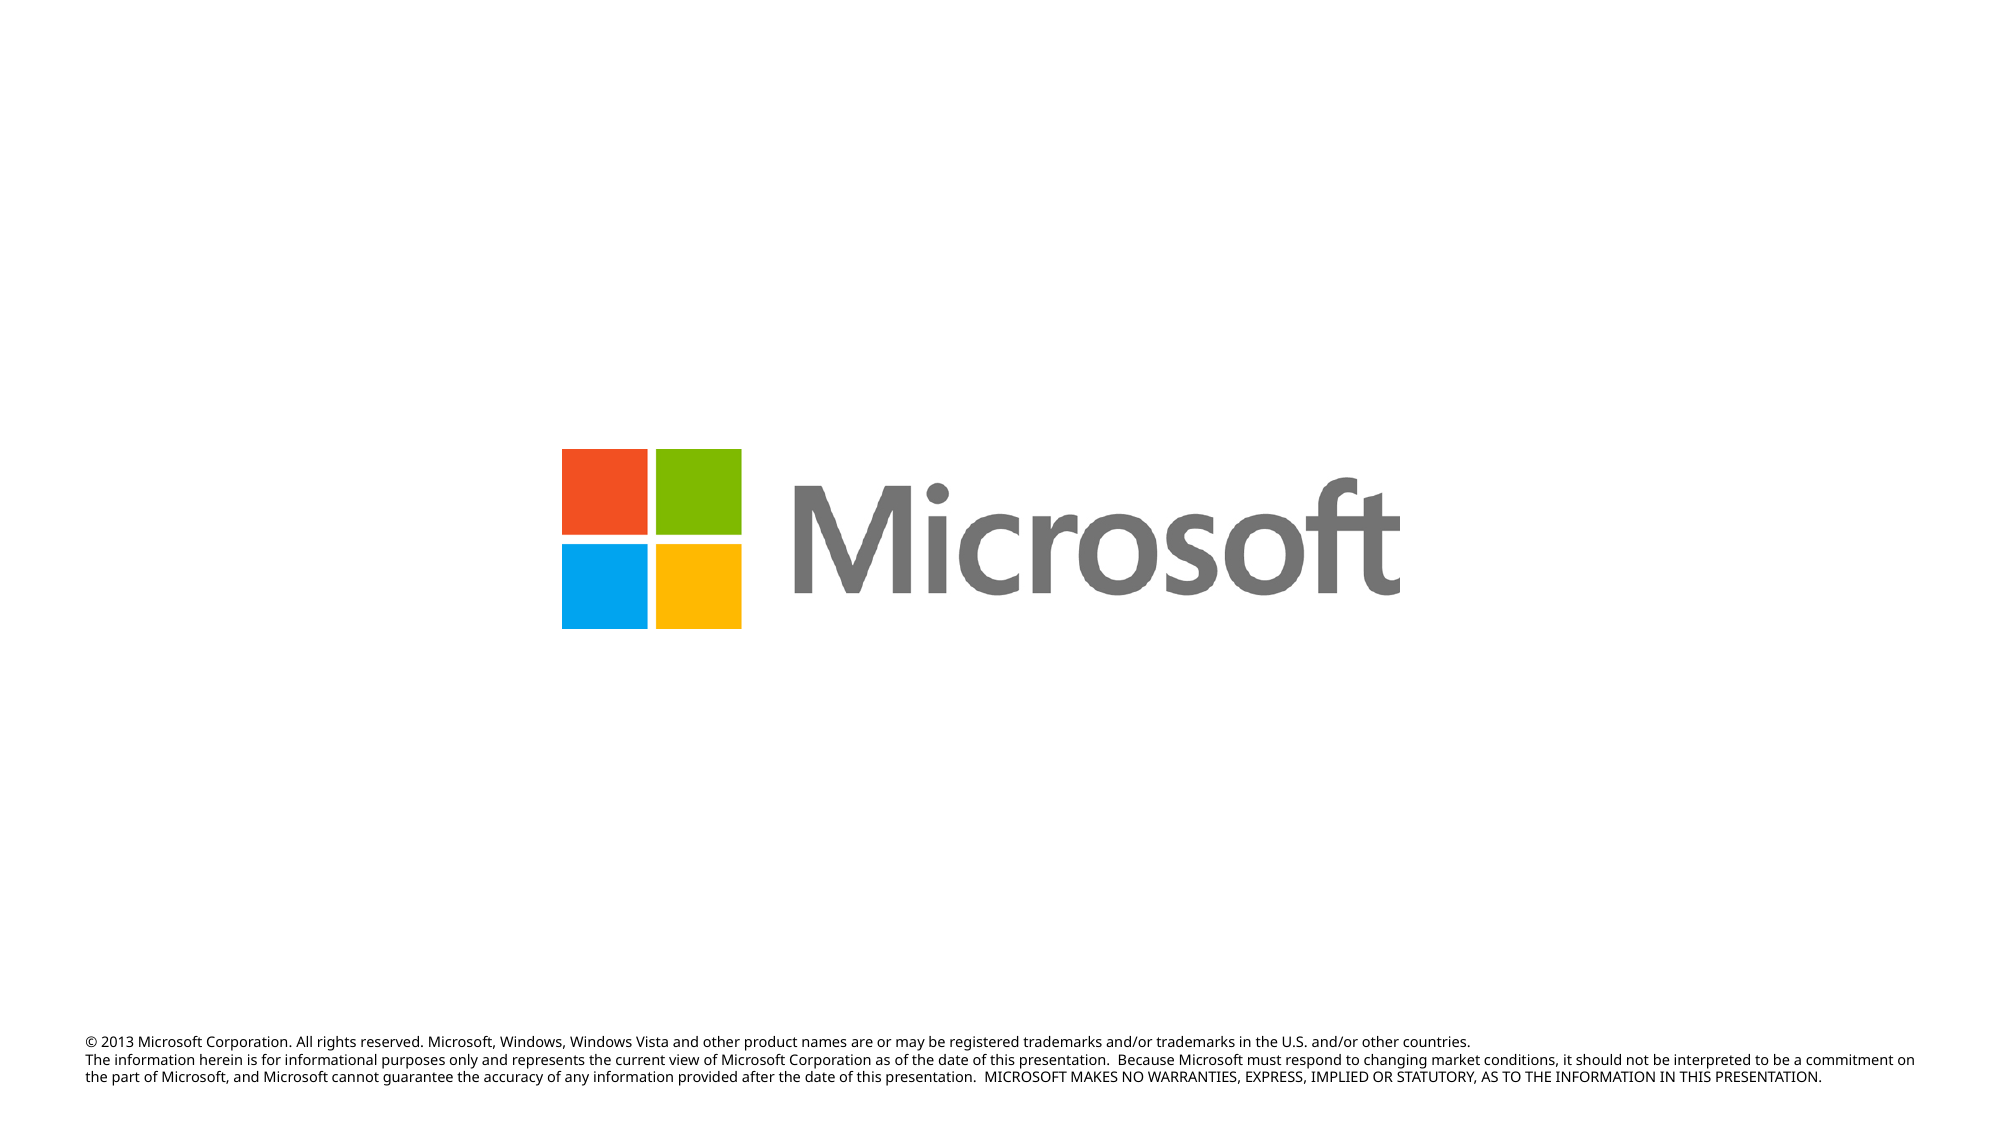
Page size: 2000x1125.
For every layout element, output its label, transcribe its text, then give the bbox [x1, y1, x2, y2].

text_box © 2013 Microsoft Corporation. All rights reserved. Microsoft, Windows, Windows Vista and other product names are or may be registered trademarks and/or trademarks in the U.S. and/or other countries. The information herein is for informational purposes only and represents the current view of Microsoft Corporation as of the date of this presentation. Because Microsoft must respond to changing market conditions, it should not be interpreted to be a commitment on the part of Microsoft, and Microsoft cannot guarantee the accuracy of any information provided after the date of this presentation. MICROSOFT MAKES NO WARRANTIES, EXPRESS, IMPLIED OR STATUTORY, AS TO THE INFORMATION IN THIS PRESENTATION. [85, 1033, 1919, 1086]
picture [561, 449, 1400, 630]
